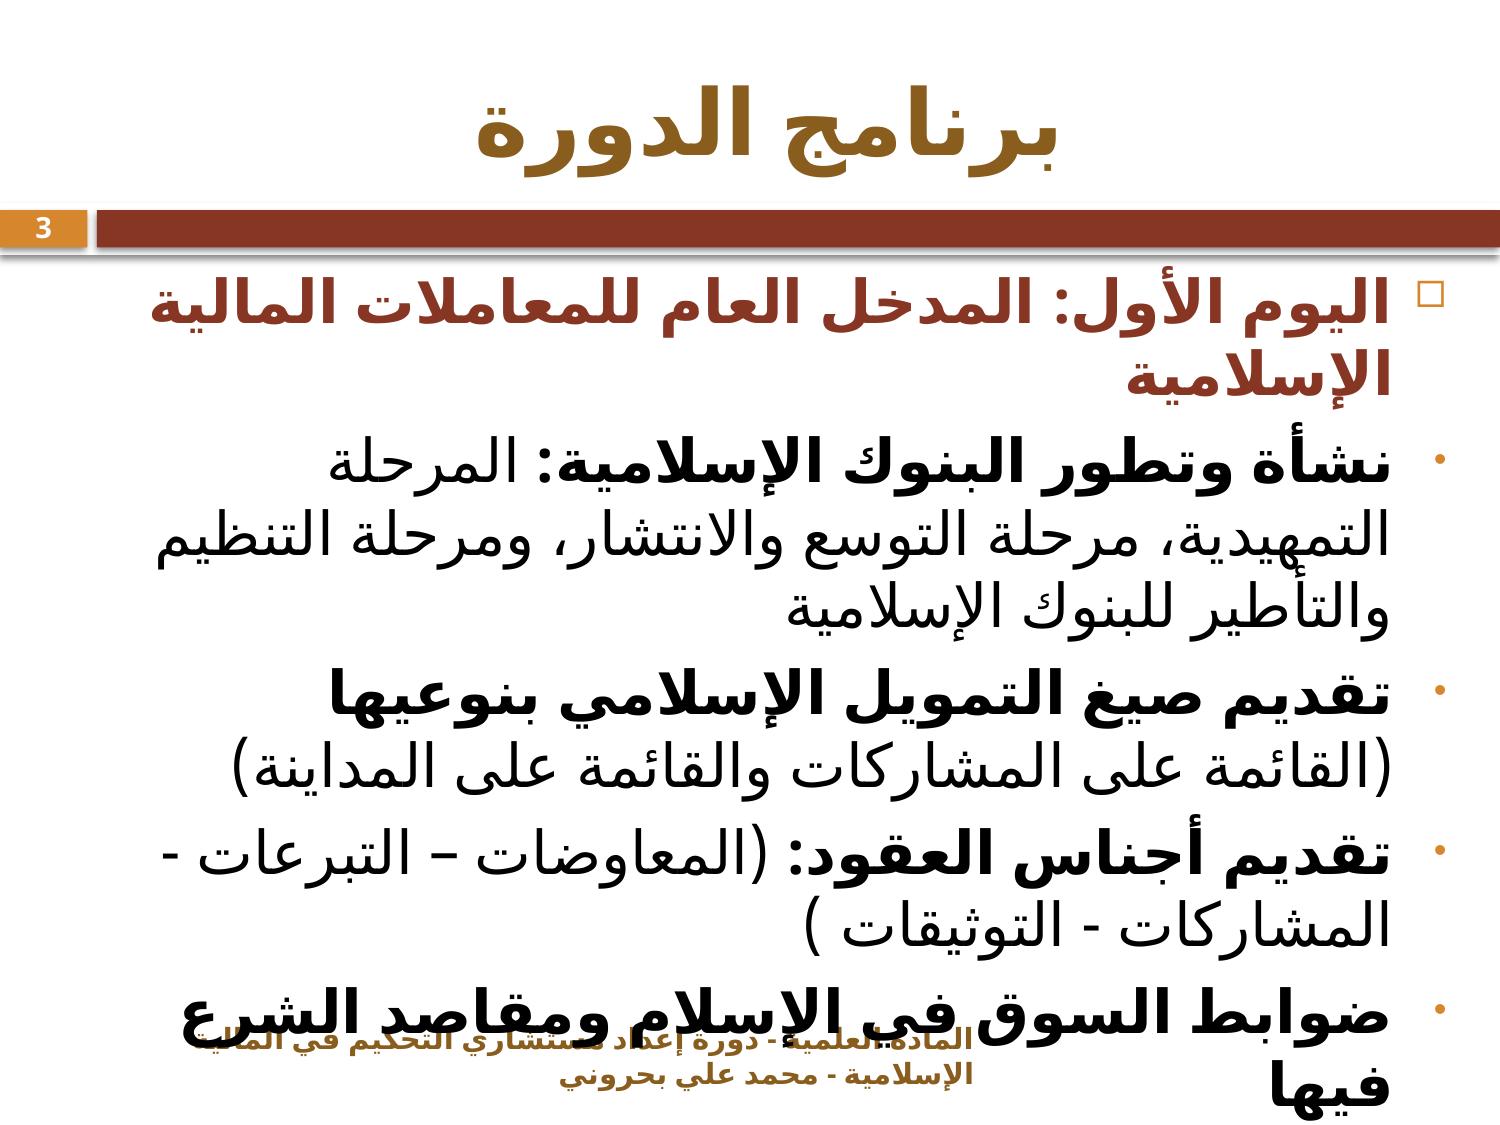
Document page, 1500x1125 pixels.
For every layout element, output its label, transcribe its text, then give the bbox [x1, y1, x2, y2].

slide_number 3 [0, 208, 88, 249]
list اليوم الأول: المدخل العام للمعاملات المالية الإسلامية نشأة وتطور البنوك الإسلامية: المرحلة التمهيدية، مرحلة التوسع والانتشار، ومرحلة التنظيم والتأطير للبنوك الإسلامية تقديم صيغ التمويل الإسلامي بنوعيها (القائمة على المشاركات والقائمة على المداينة) تقديم أجناس العقود: (المعاوضات – التبرعات - المشاركات - التوثيقات ) ضوابط السوق في الإسلام ومقاصد الشرع فيها [123, 255, 1462, 993]
footer المادة العلمية - دورة إعداد مستشاري التحكيم في المالية الإسلامية - محمد علي بحروني [99, 1024, 990, 1085]
title برنامج الدورة [100, 37, 1438, 200]
